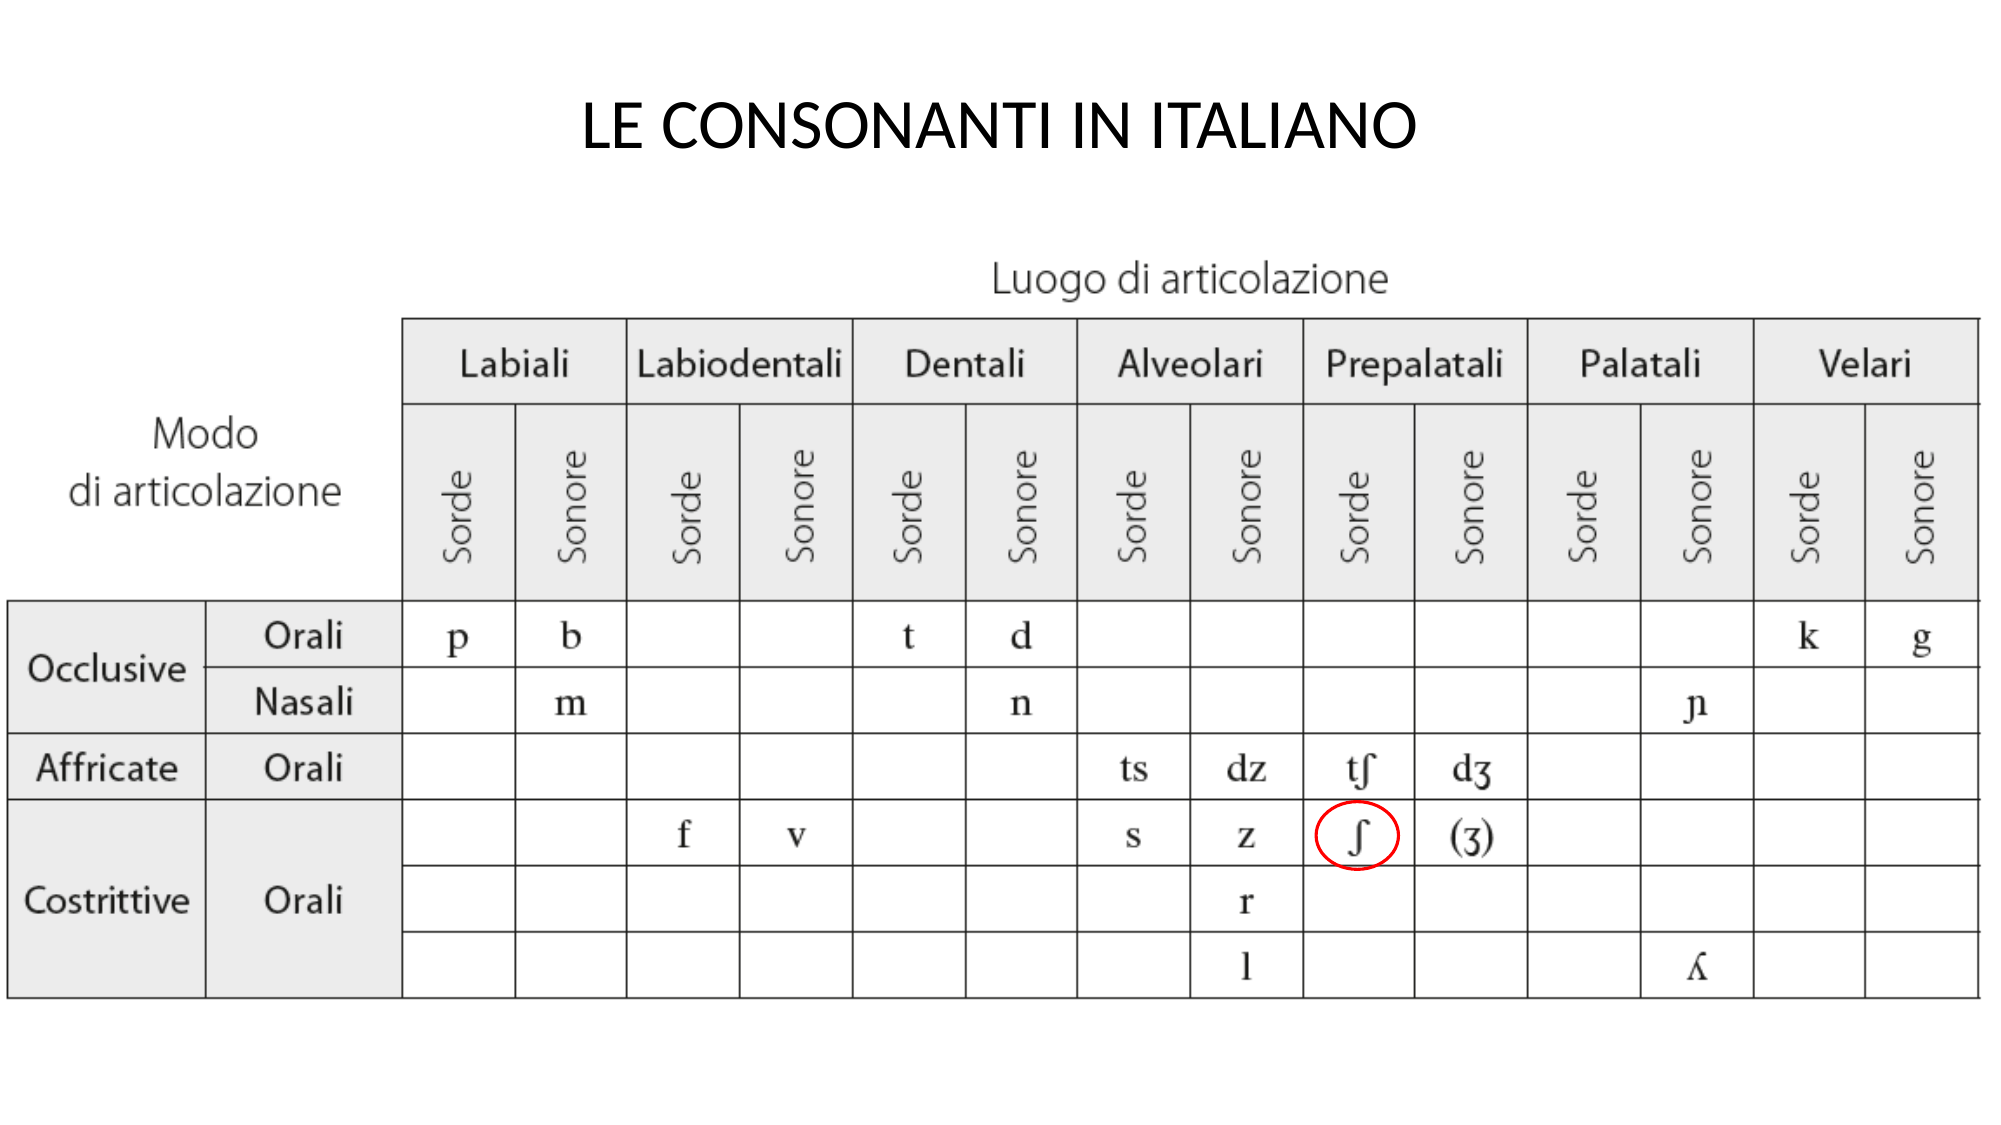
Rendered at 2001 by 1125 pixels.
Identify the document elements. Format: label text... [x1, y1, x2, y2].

text_box LE CONSONANTI IN ITALIANO [500, 70, 1500, 170]
picture [0, 238, 2000, 1015]
